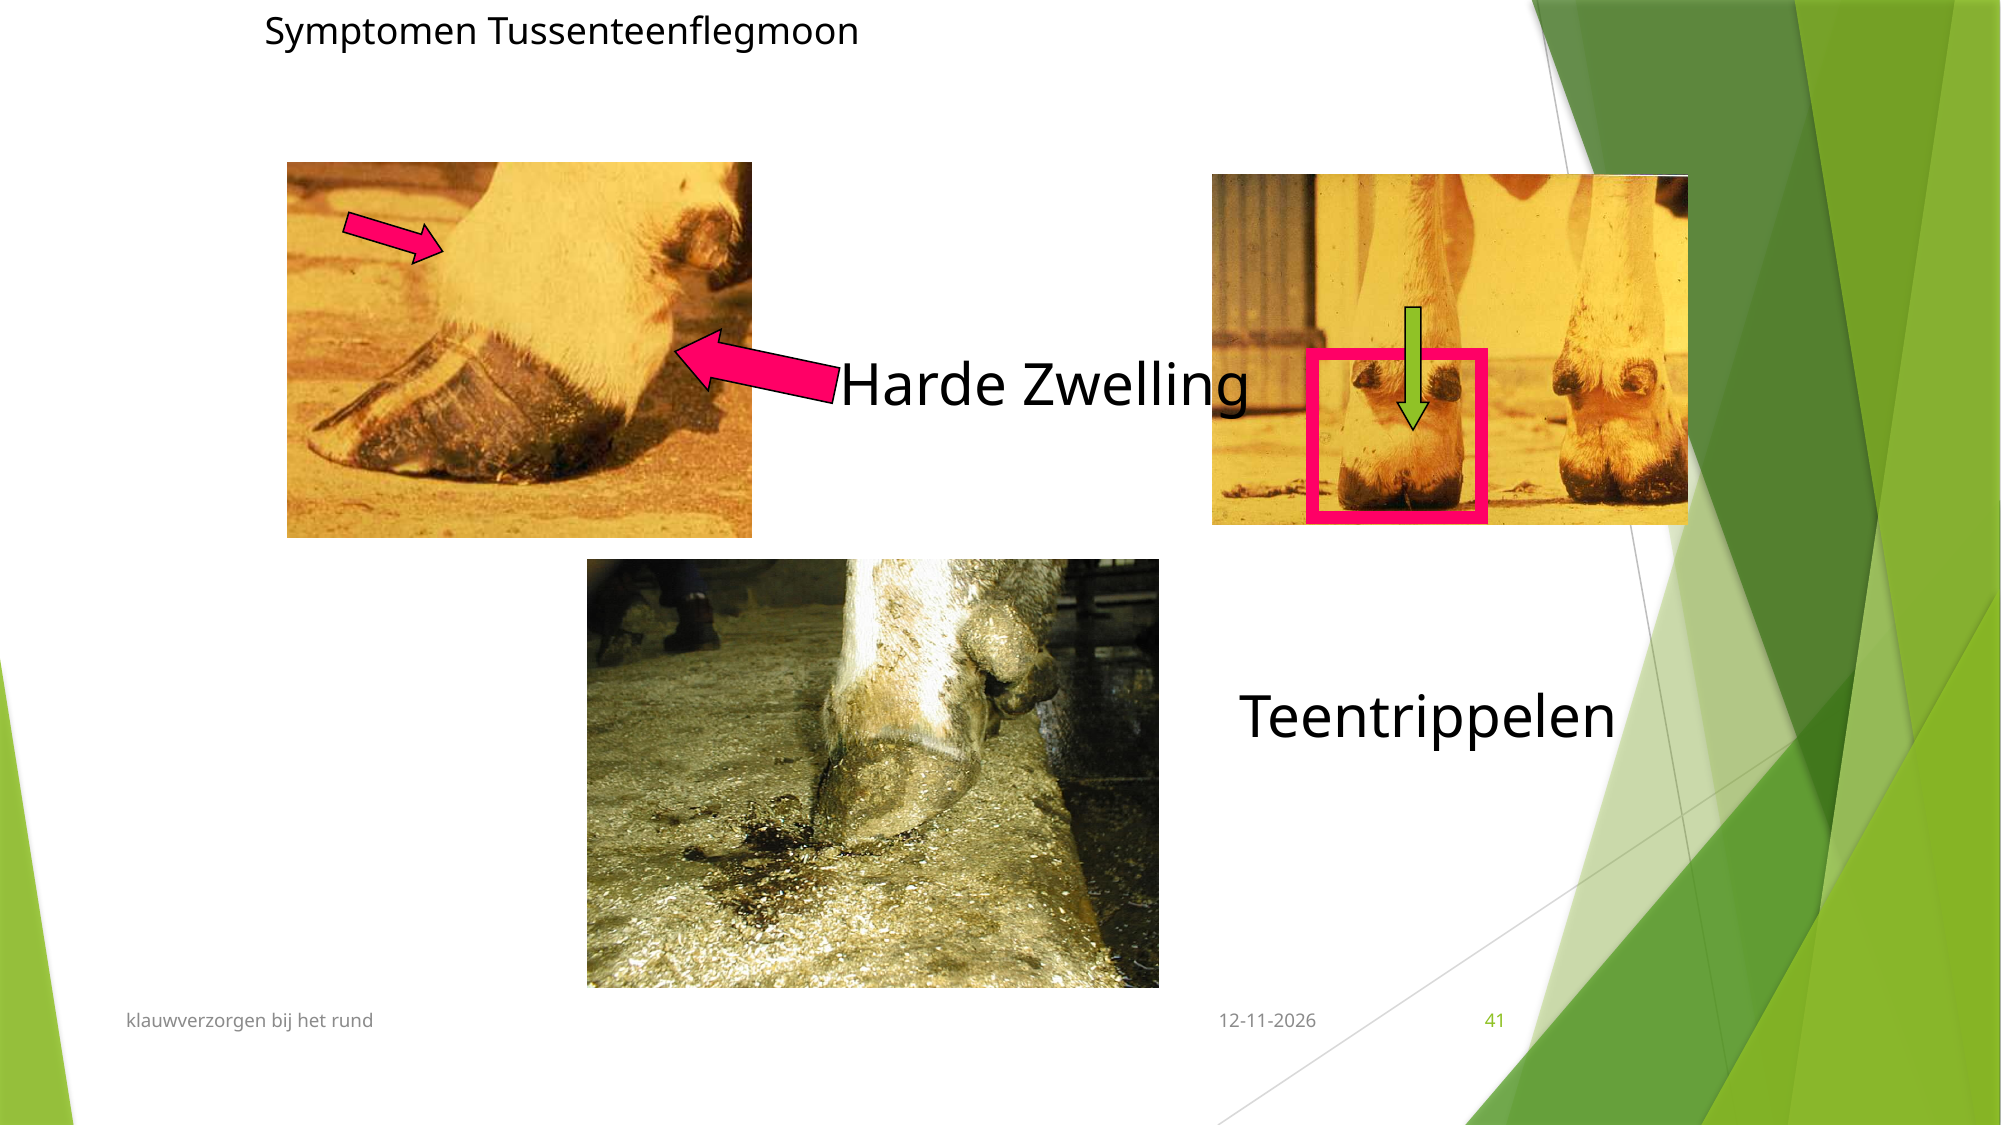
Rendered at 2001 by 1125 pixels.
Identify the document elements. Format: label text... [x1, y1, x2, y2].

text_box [286, 161, 1688, 538]
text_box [586, 558, 1638, 988]
text_box Symptomen Tussenteenflegmoon [249, 0, 1000, 60]
slide_number 41 [1409, 997, 1522, 1051]
footer klauwverzorgen bij het rund [111, 991, 1145, 1051]
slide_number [1181, 997, 1332, 1051]
